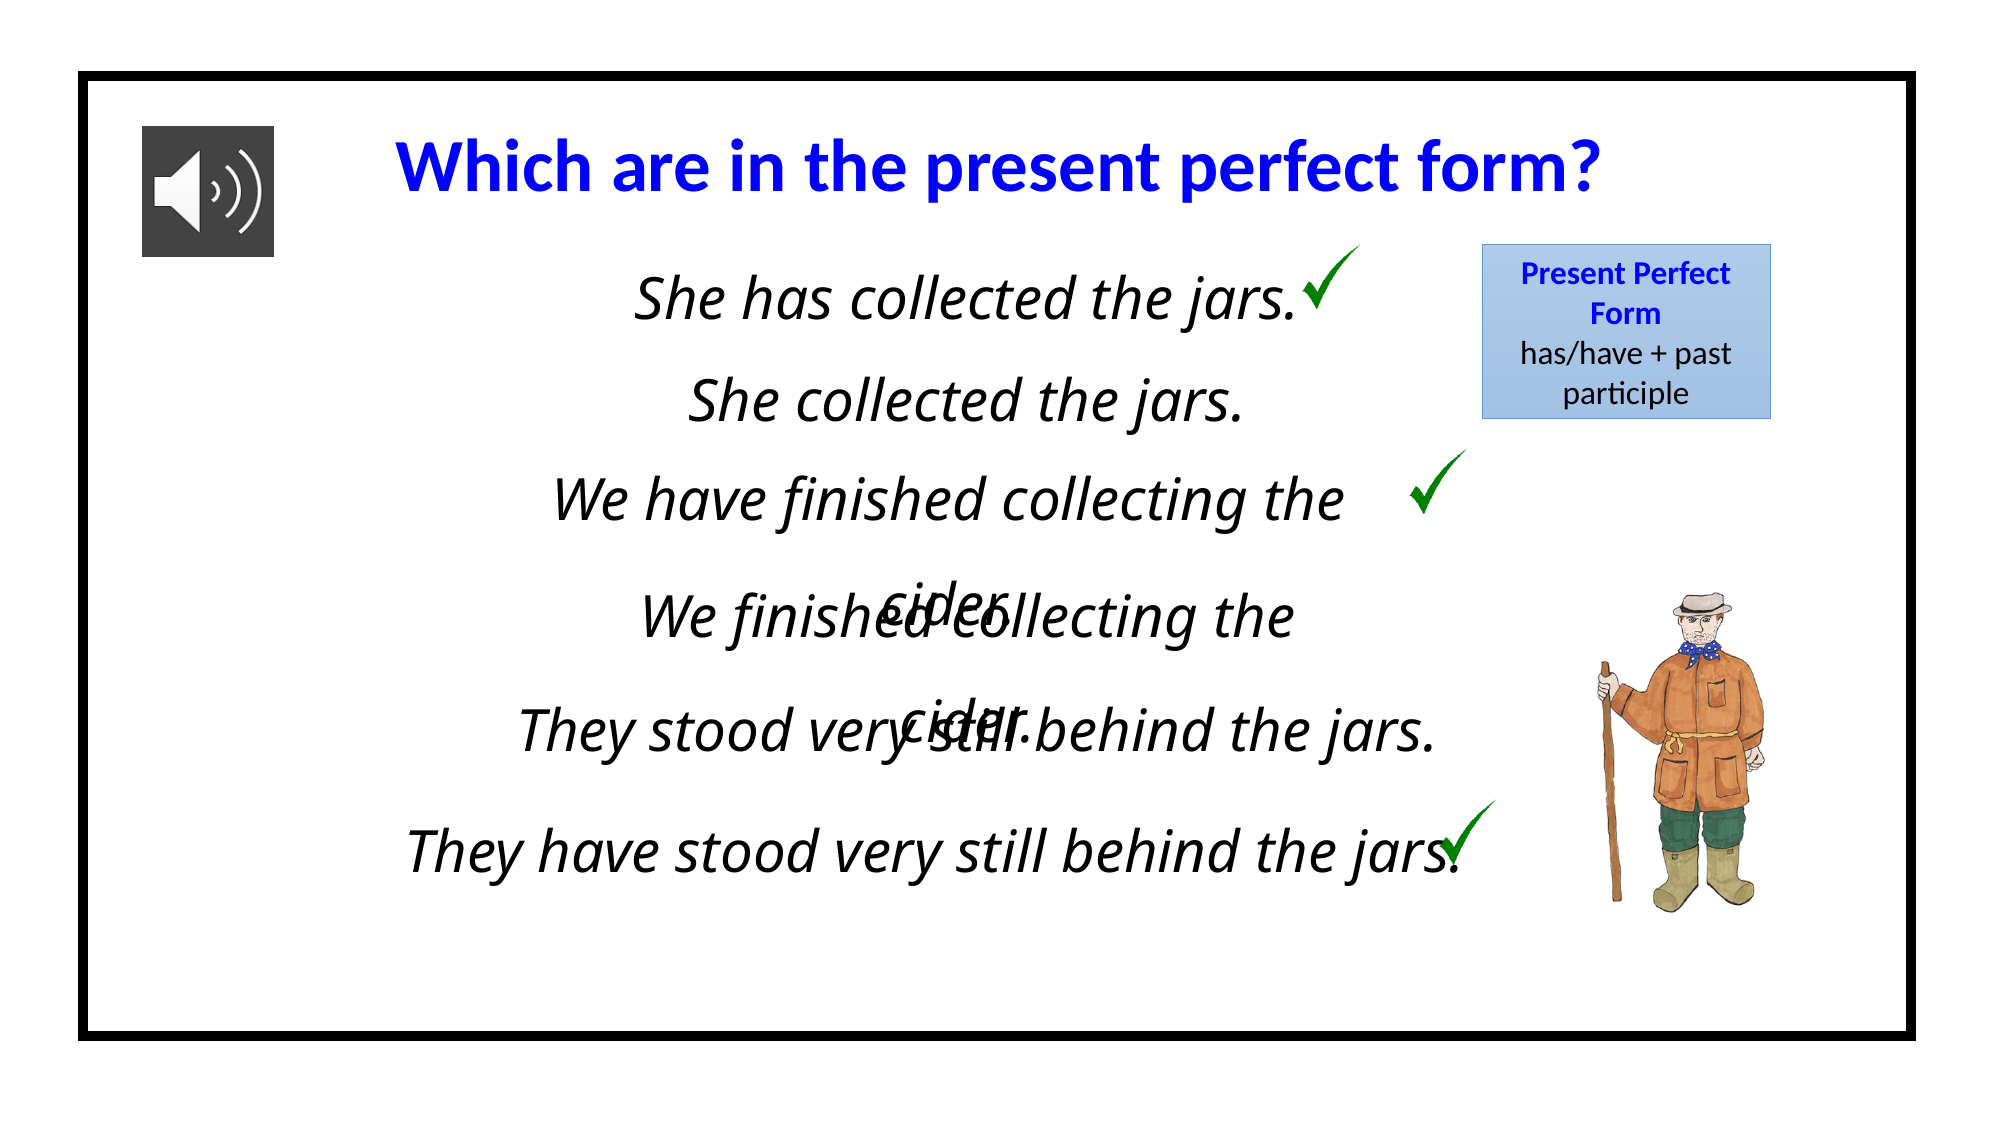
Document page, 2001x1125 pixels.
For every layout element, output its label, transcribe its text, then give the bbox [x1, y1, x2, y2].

picture [1439, 799, 1497, 865]
picture [1409, 448, 1467, 514]
text_box Which are in the present perfect form? [132, 63, 1868, 75]
picture [1558, 541, 1849, 955]
picture [1302, 244, 1360, 310]
text_box [82, 75, 1912, 1037]
picture [141, 124, 275, 259]
